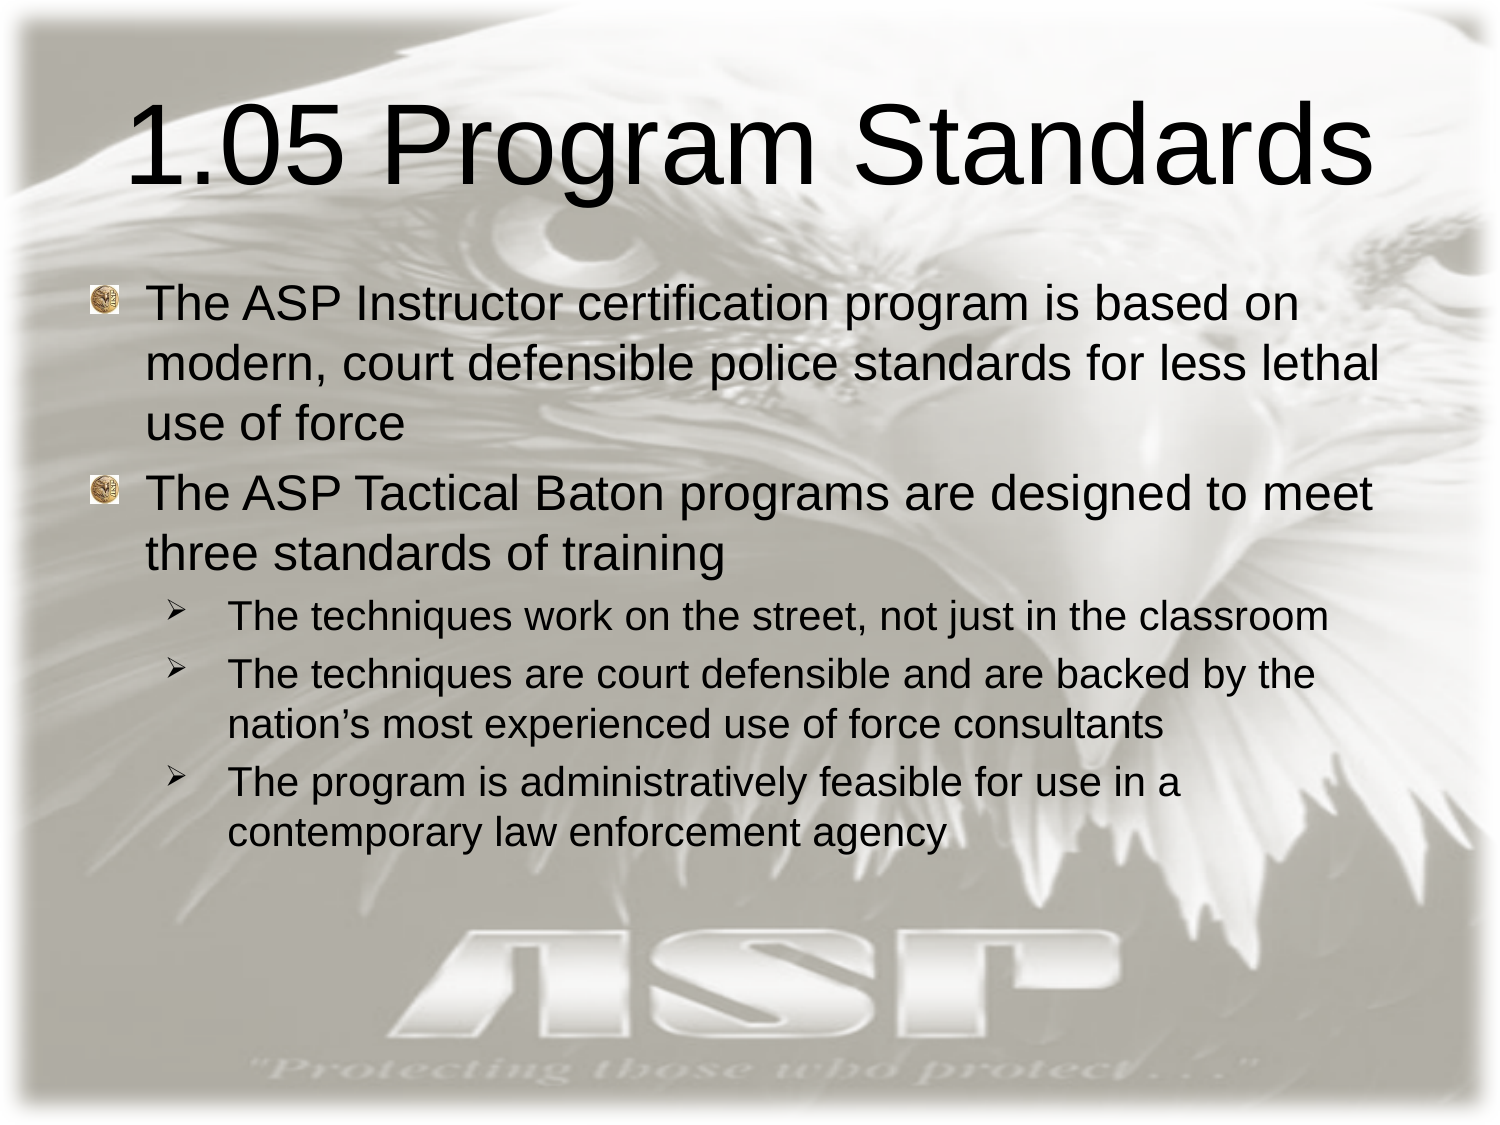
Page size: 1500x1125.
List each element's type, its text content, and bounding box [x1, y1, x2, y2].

list The ASP Instructor certification program is based on modern, court defensible police standards for less lethal use of force The ASP Tactical Baton programs are designed to meet three standards of training The techniques work on the street, not just in the classroom The techniques are court defensible and are backed by the nation’s most experienced use of force consultants The program is administratively feasible for use in a contemporary law enforcement agency [75, 262, 1425, 1005]
title 1.05 Program Standards [75, 45, 1425, 233]
picture [90, 475, 119, 504]
picture [90, 285, 119, 314]
